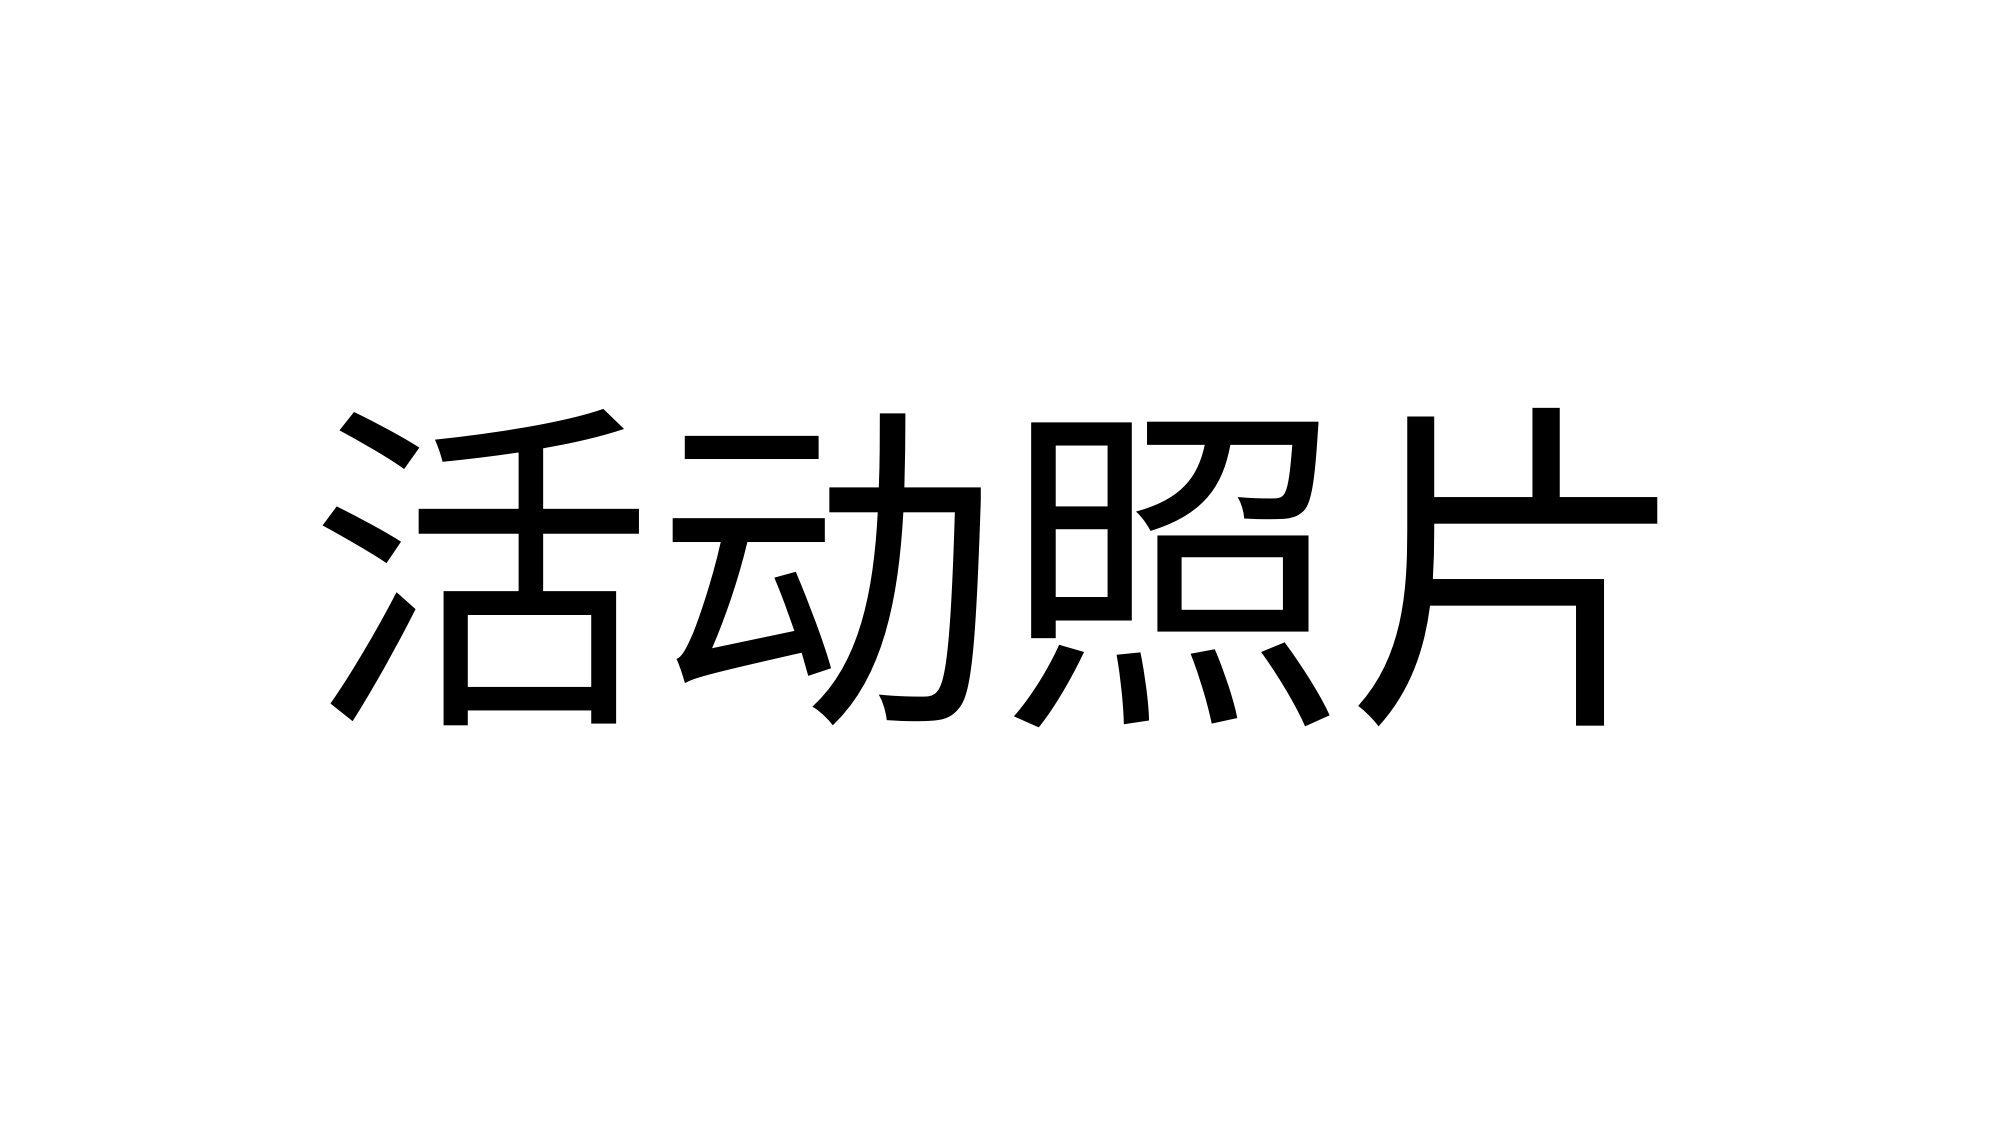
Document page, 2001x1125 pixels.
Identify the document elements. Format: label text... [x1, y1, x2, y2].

text_box 活动照片 [29, 345, 1971, 776]
